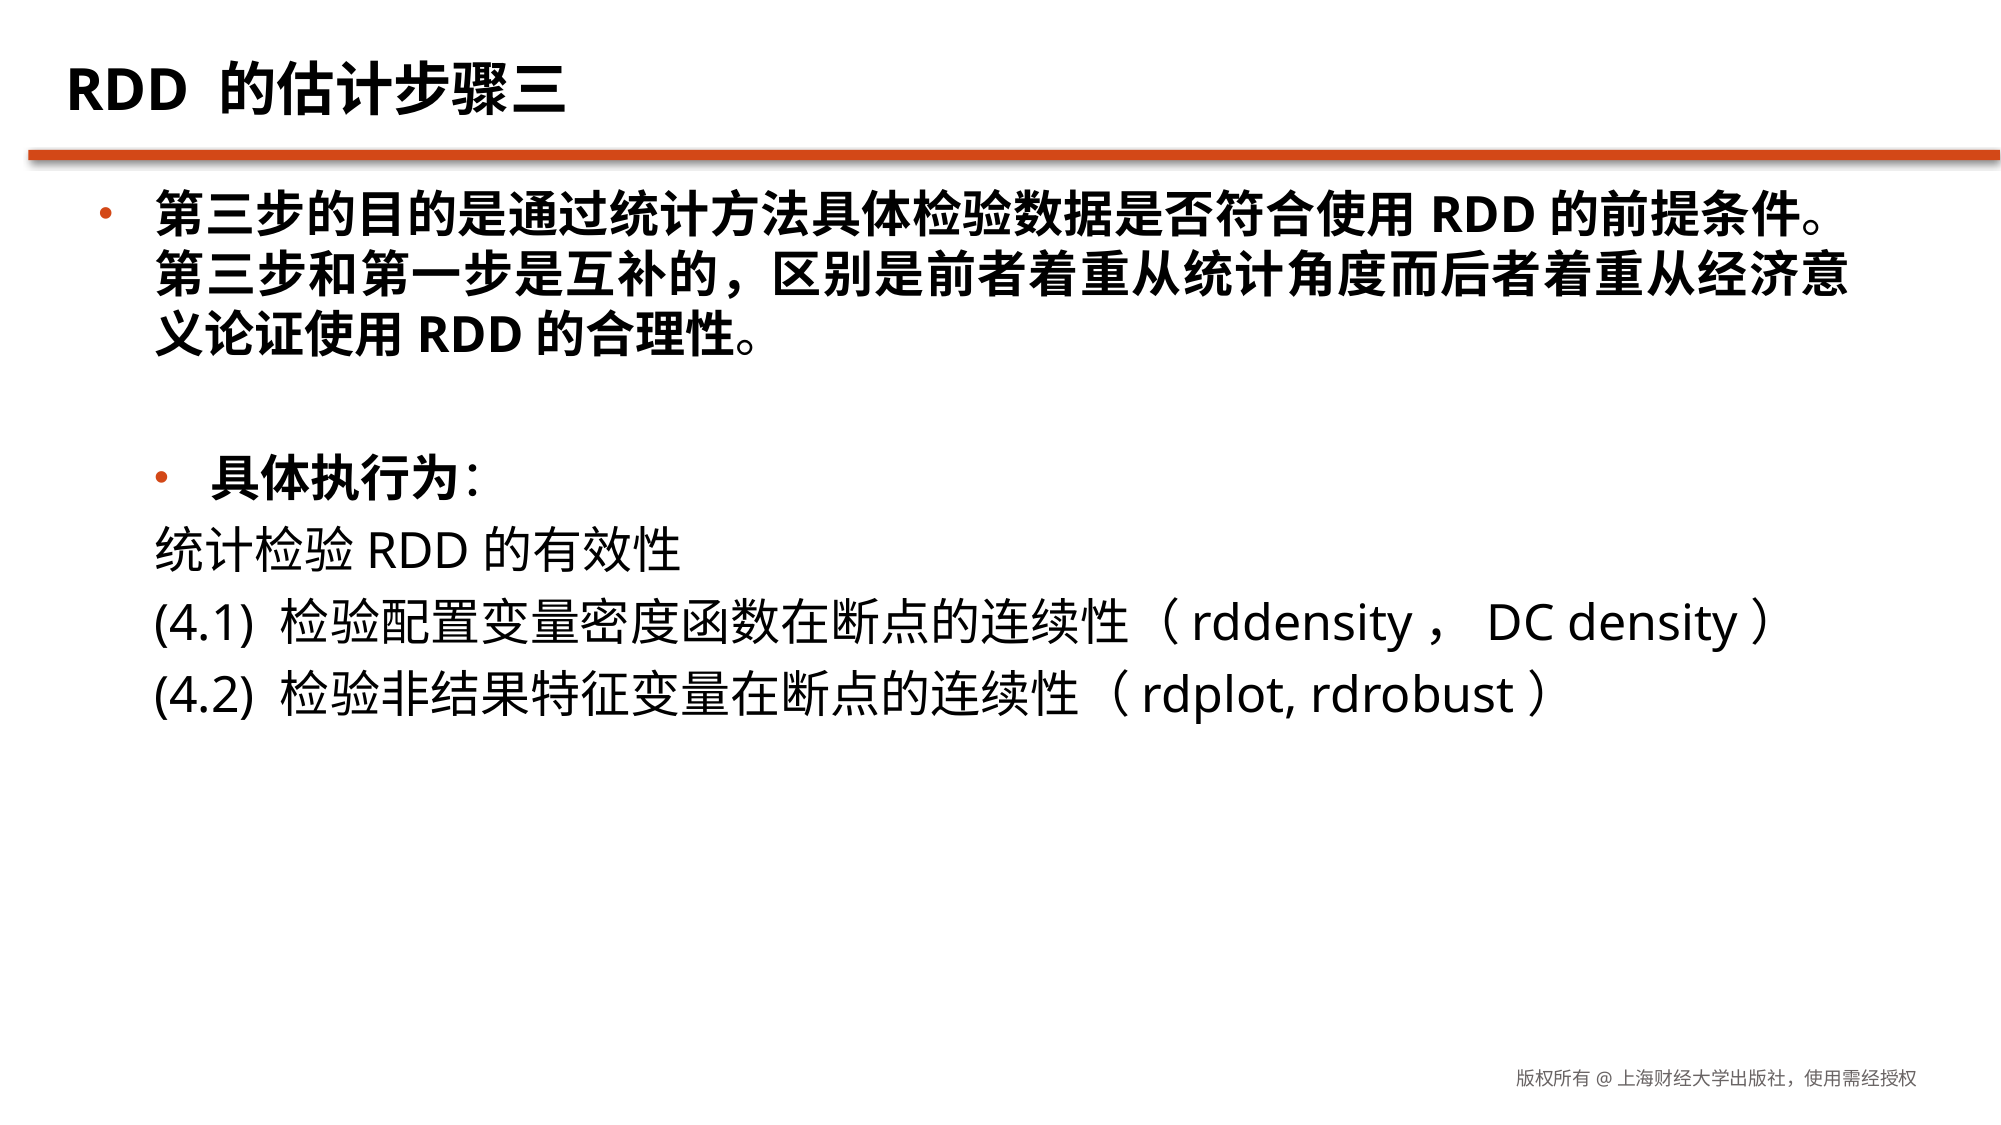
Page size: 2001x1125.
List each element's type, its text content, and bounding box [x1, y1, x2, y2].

list 第三步的目的是通过统计方法具体检验数据是否符合使用RDD的前提条件。第三步和第一步是互补的，区别是前者着重从统计角度而后者着重从经济意义论证使用RDD的合理性。 具体执行为： 统计检验RDD的有效性 (4.1) 检验配置变量密度函数在断点的连续性（rddensity，DC density） (4.2) 检验非结果特征变量在断点的连续性（rdplot, rdrobust） [83, 174, 1867, 1032]
footer 版权所有@上海财经大学出版社，使用需经授权 [1483, 1046, 1950, 1109]
title RDD 的估计步骤三 [50, 50, 1825, 138]
